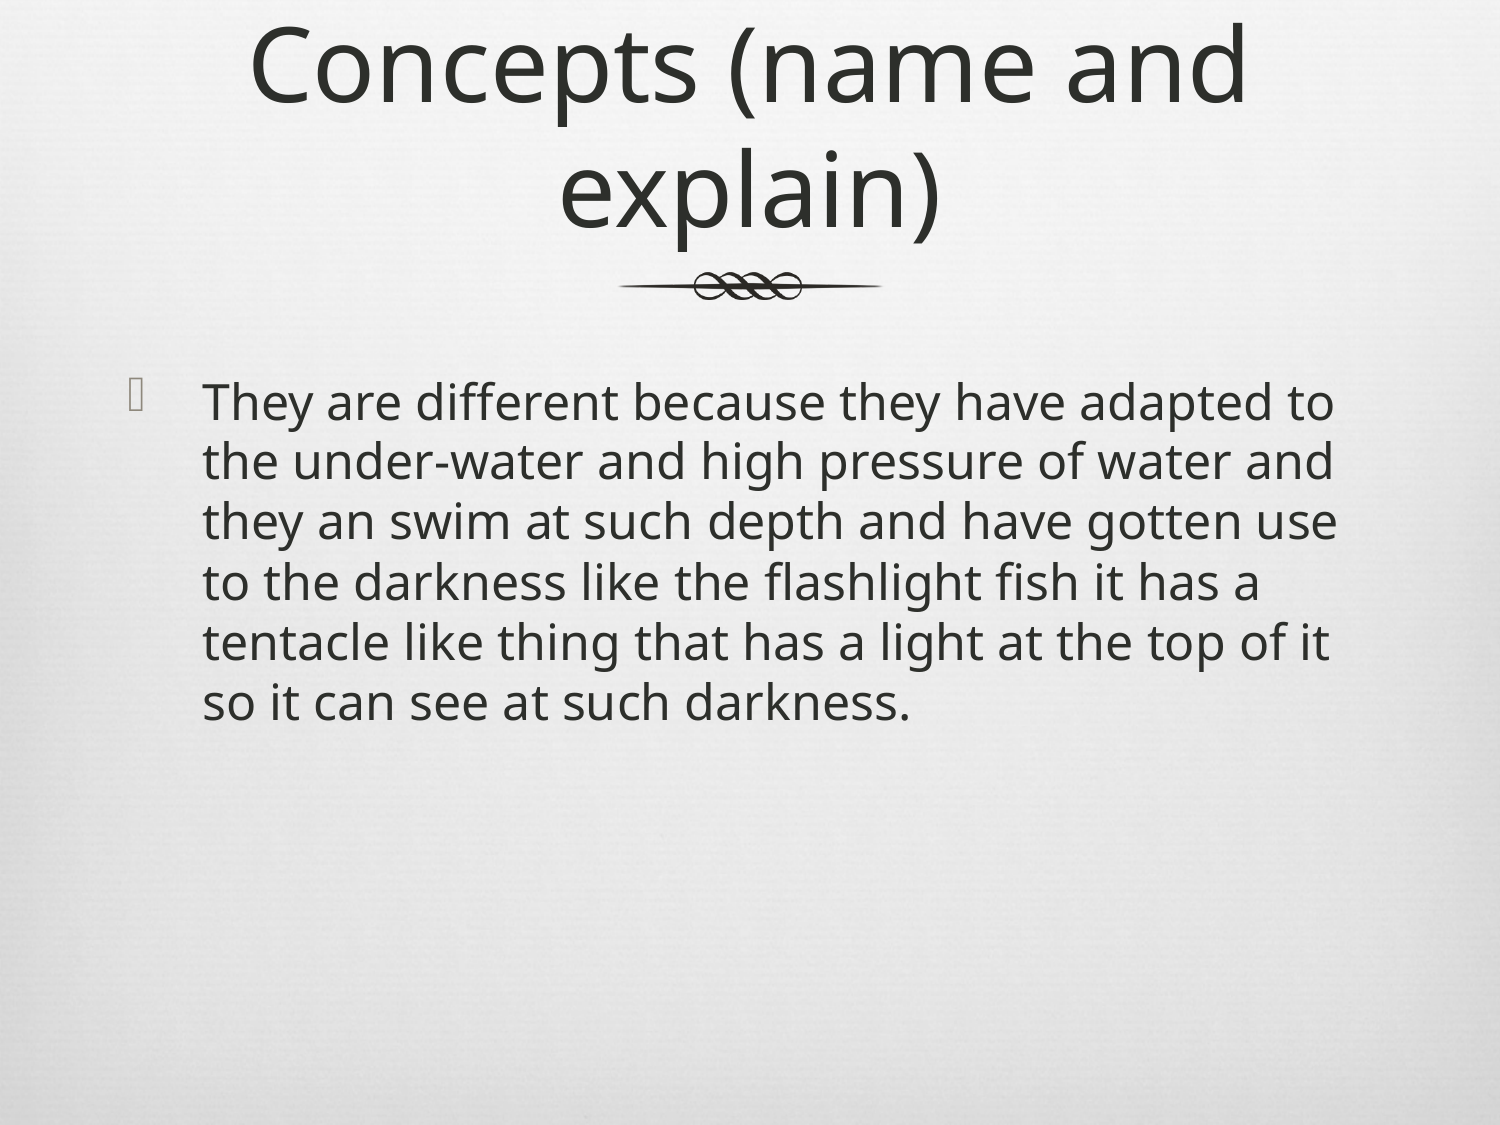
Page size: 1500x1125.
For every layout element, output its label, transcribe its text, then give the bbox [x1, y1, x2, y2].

picture [615, 272, 885, 300]
list They are different because they have adapted to the under-water and high pressure of water and they an swim at such depth and have gotten use to the darkness like the flashlight fish it has a tentacle like thing that has a light at the top of it so it can see at such darkness. [112, 362, 1388, 963]
title Concepts (name and explain) [112, 11, 1388, 236]
